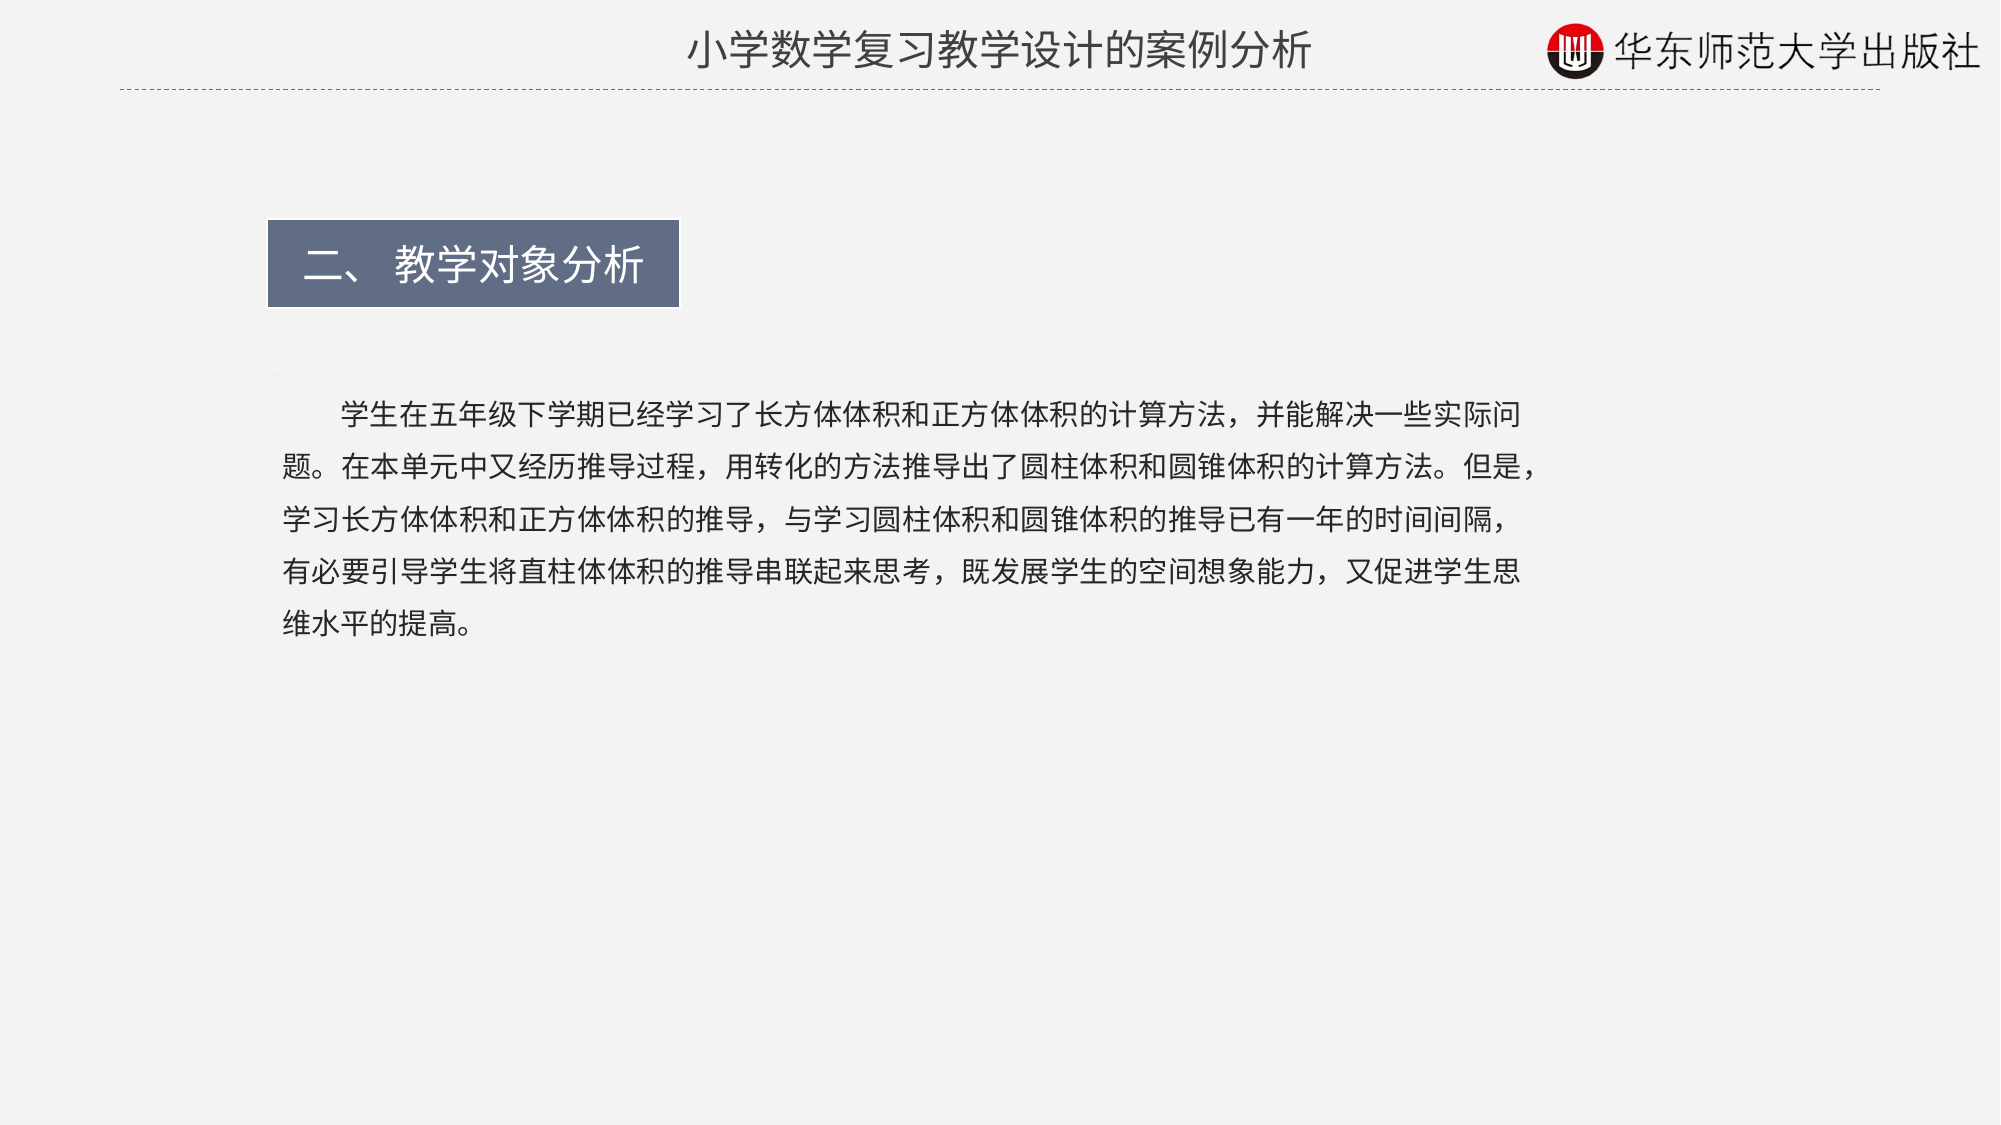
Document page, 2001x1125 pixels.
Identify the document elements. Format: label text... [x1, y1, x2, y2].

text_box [1536, 13, 1989, 83]
text_box 二、 教学对象分析 [266, 218, 681, 309]
text_box 学生在五年级下学期已经学习了长方体体积和正方体体积的计算方法，并能解决一些实际问题。在本单元中又经历推导过程，用转化的方法推导出了圆柱体积和圆锥体积的计算方法。但是，学习长方体体积和正方体体积的推导，与学习圆柱体积和圆锥体积的推导已有一年的时间间隔，有必要引导学生将直柱体体积的推导串联起来思考，既发展学生的空间想象能力，又促进学生思维水平的提高。 [267, 372, 1537, 648]
text_box 小学数学复习教学设计的案例分析 [680, 23, 1320, 74]
